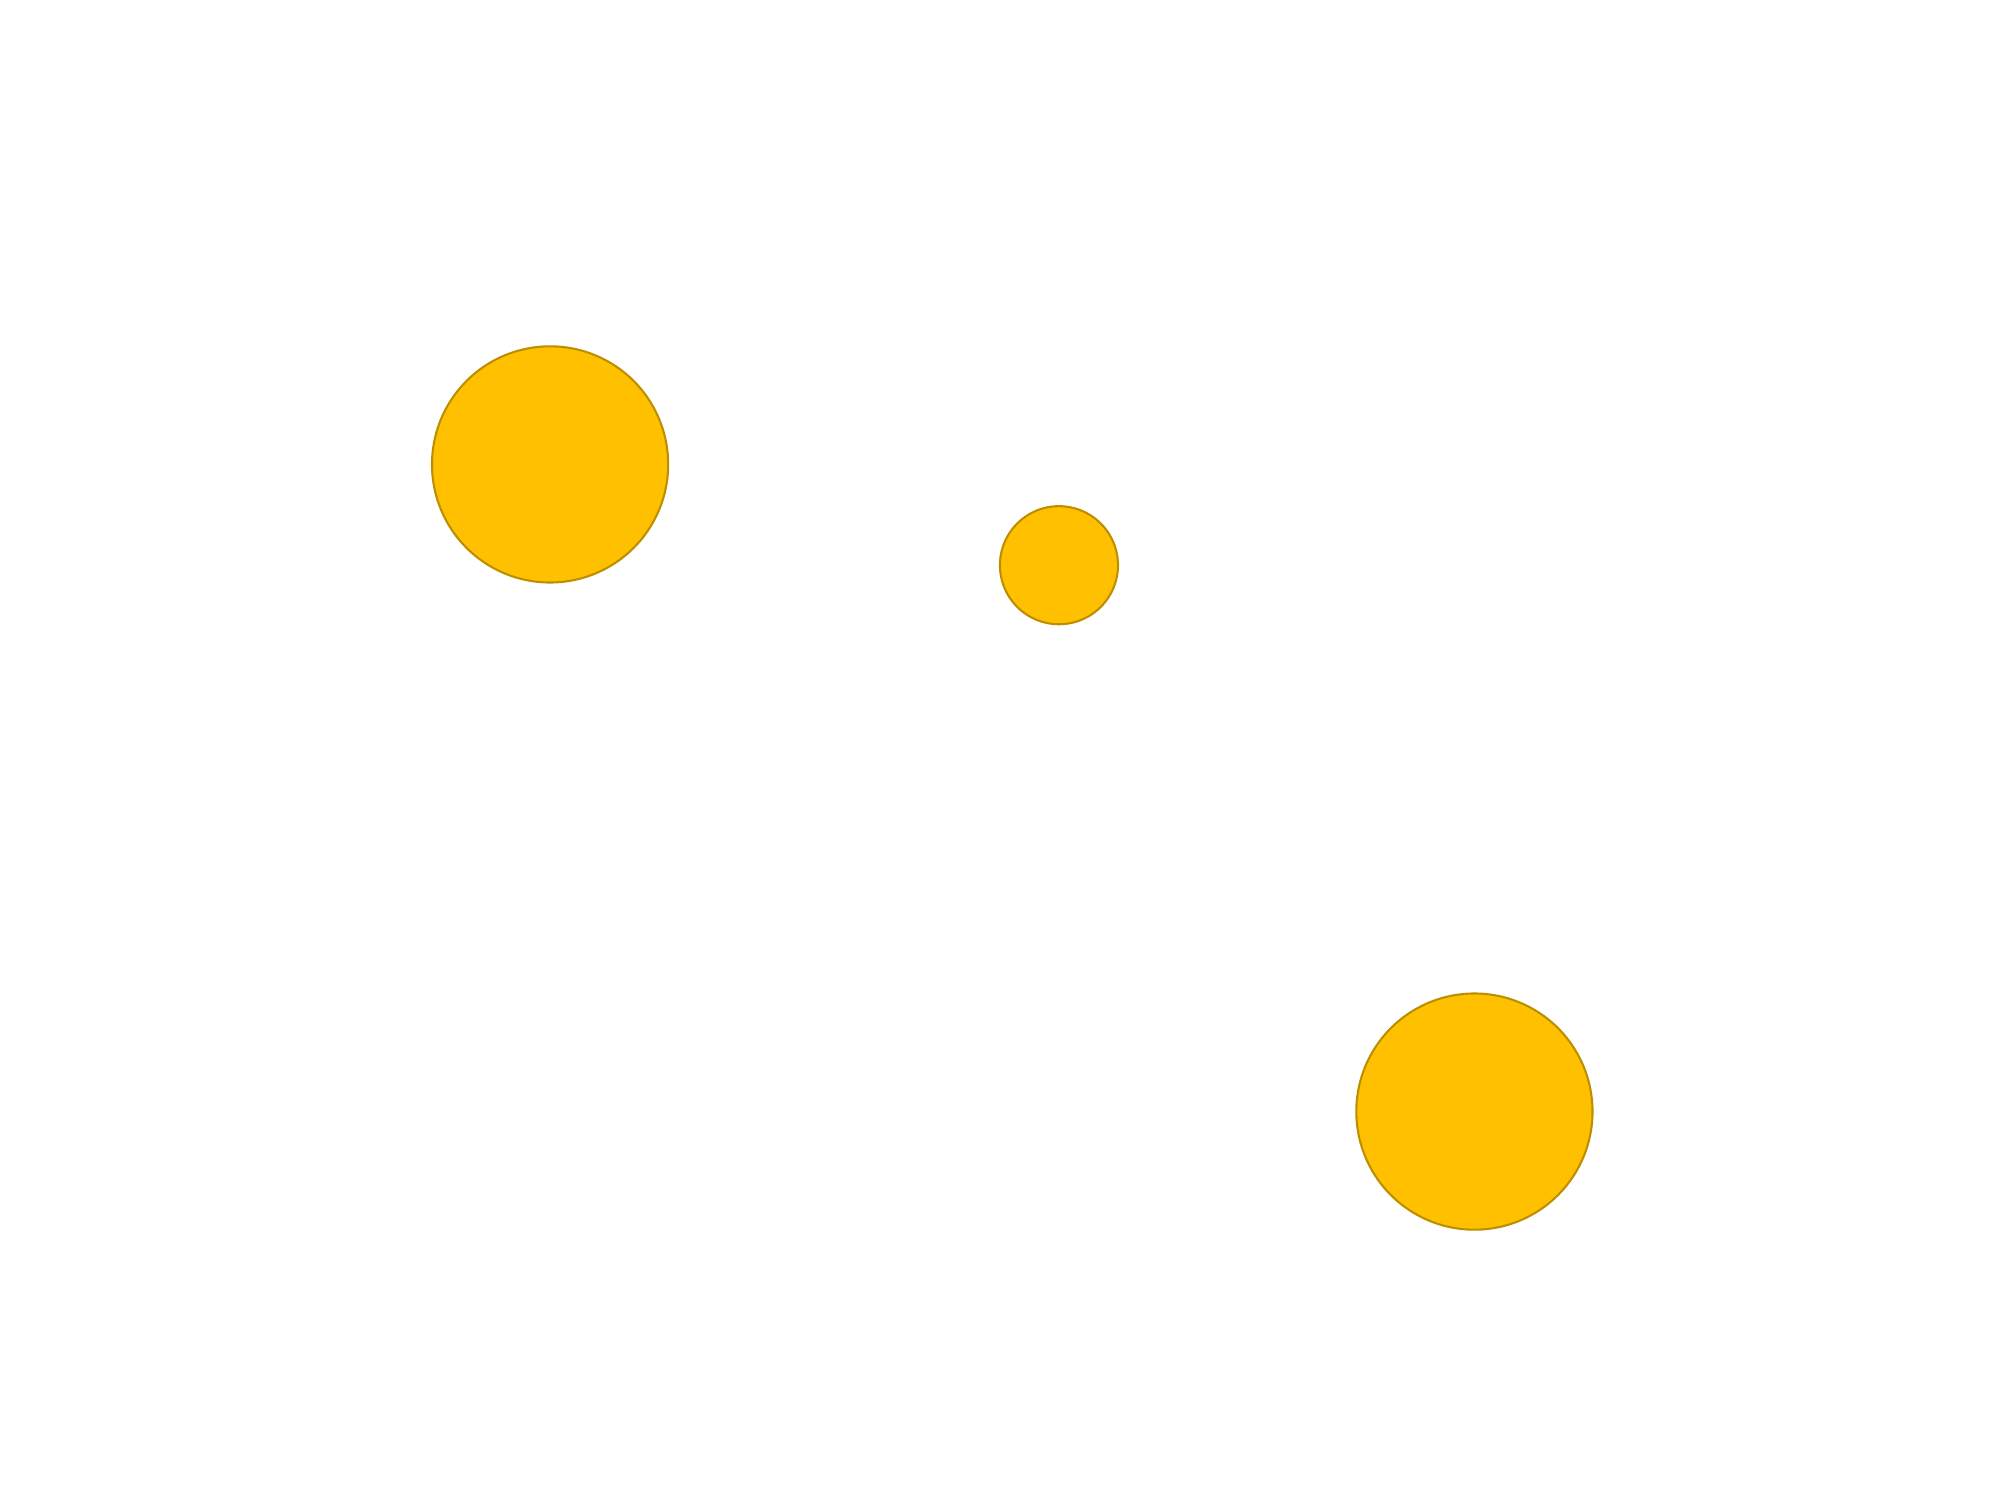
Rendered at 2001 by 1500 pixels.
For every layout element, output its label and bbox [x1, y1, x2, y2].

text_box [430, 345, 670, 584]
text_box [1355, 992, 1594, 1231]
text_box [998, 505, 1120, 626]
